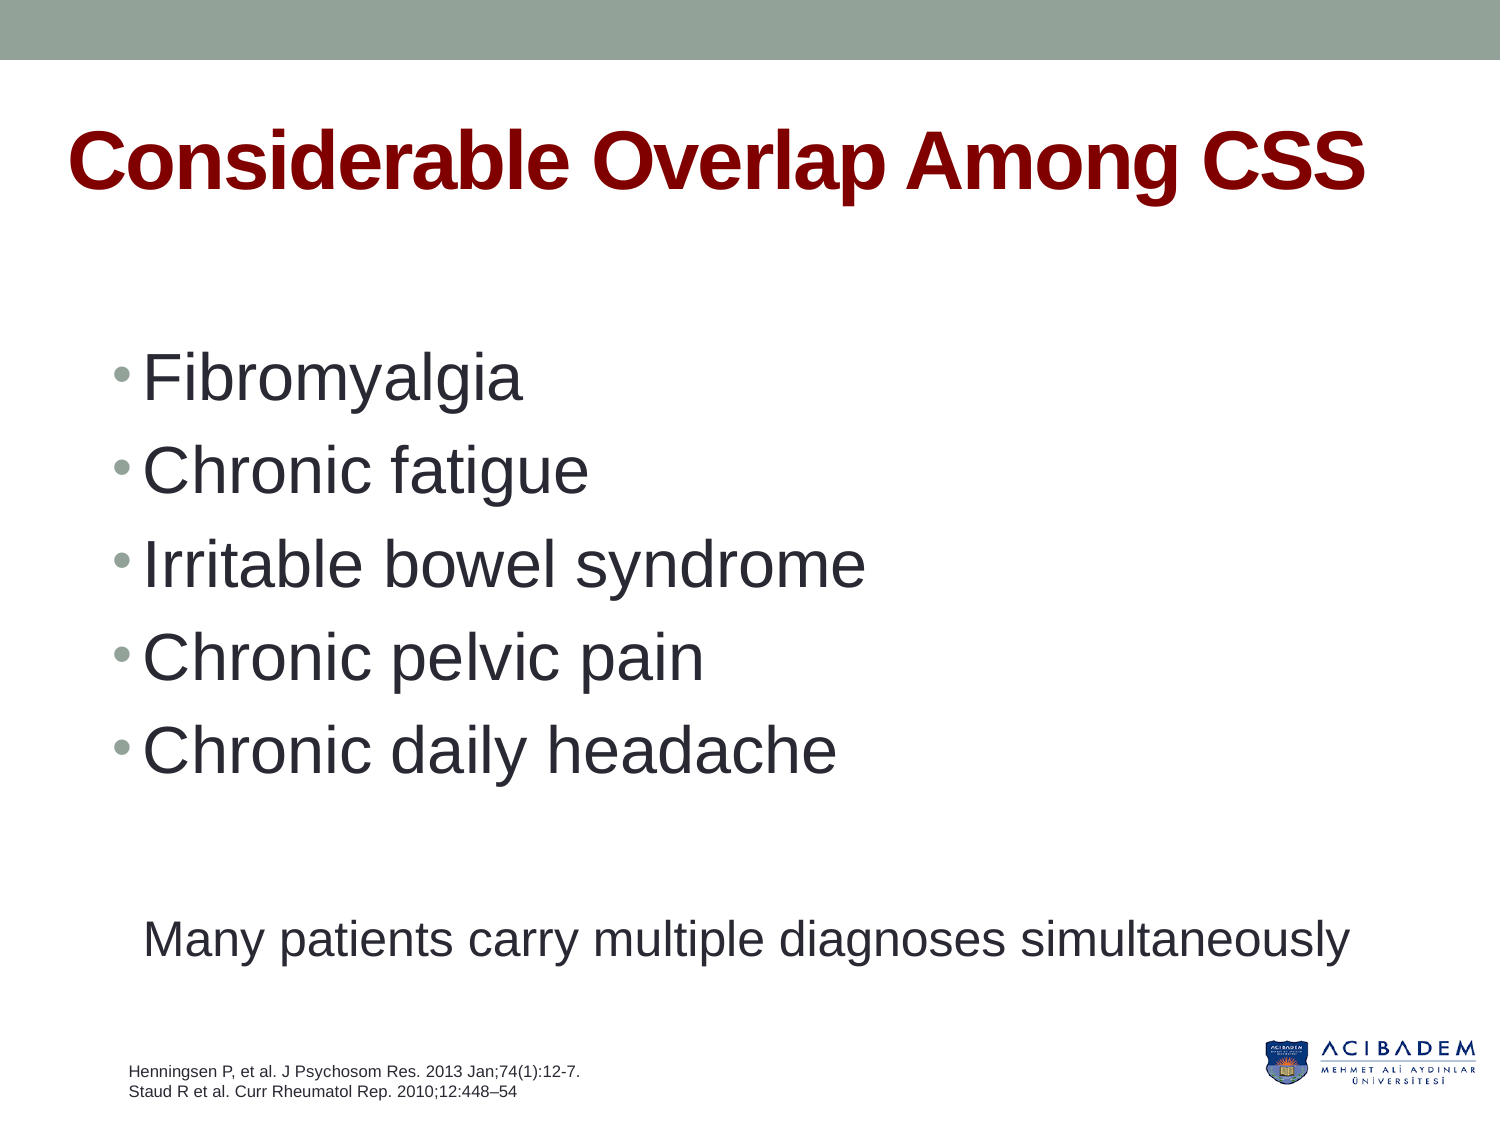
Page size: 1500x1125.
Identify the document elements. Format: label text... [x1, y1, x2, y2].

list Fibromyalgia Chronic fatigue Irritable bowel syndrome Chronic pelvic pain Chronic daily headache Many patients carry multiple diagnoses simultaneously [52, 326, 1500, 1069]
title Considerable Overlap Among CSS [52, 63, 1463, 251]
text_box Henningsen P, et al. J Psychosom Res. 2013 Jan;74(1):12-7. Staud R et al. Curr Rheumatol Rep. 2010;12:448–54 [113, 1053, 596, 1109]
picture [1247, 1015, 1500, 1125]
